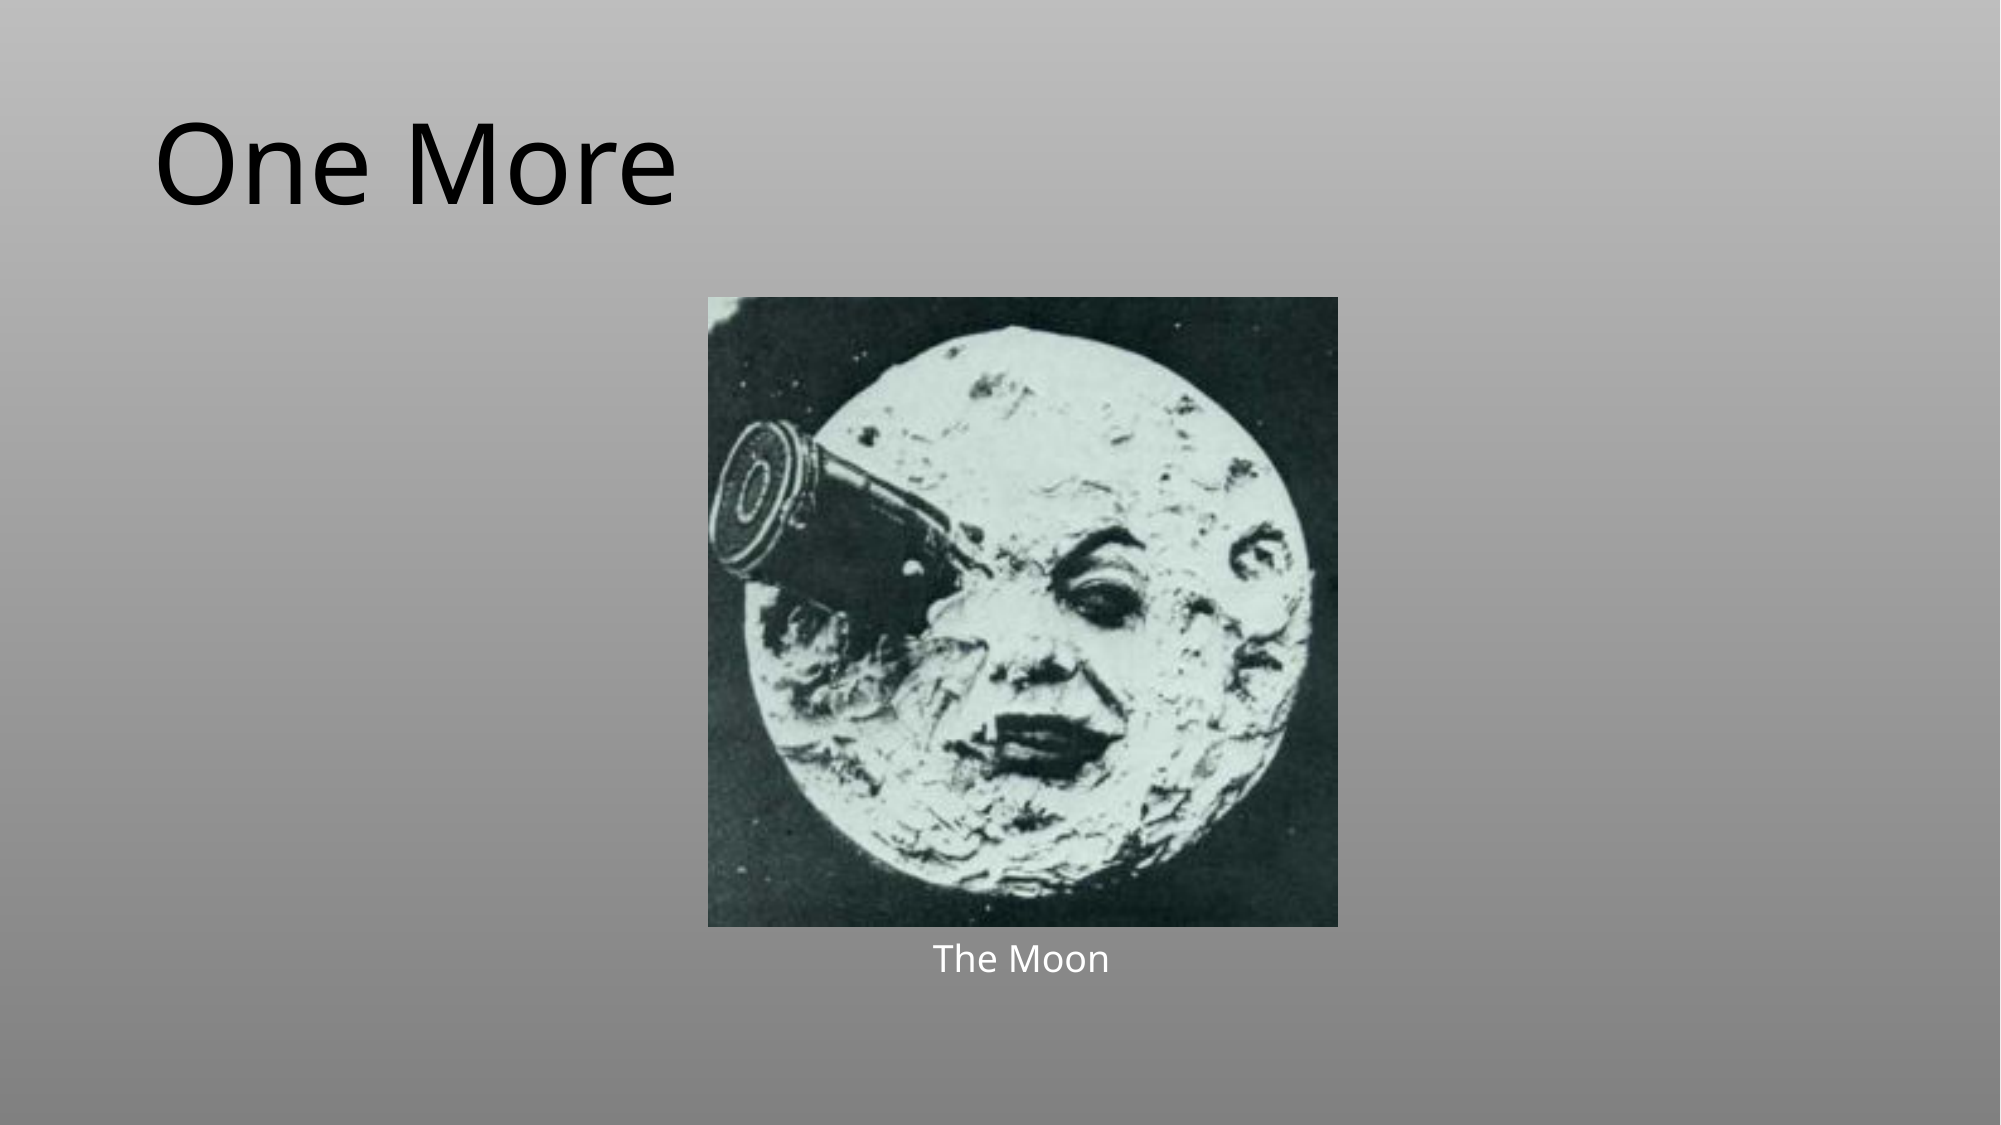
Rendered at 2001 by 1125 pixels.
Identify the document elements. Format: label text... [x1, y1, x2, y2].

picture [0, 0, 2001, 1125]
title One More [137, 59, 1863, 278]
text_box The Moon [183, 927, 1861, 1011]
